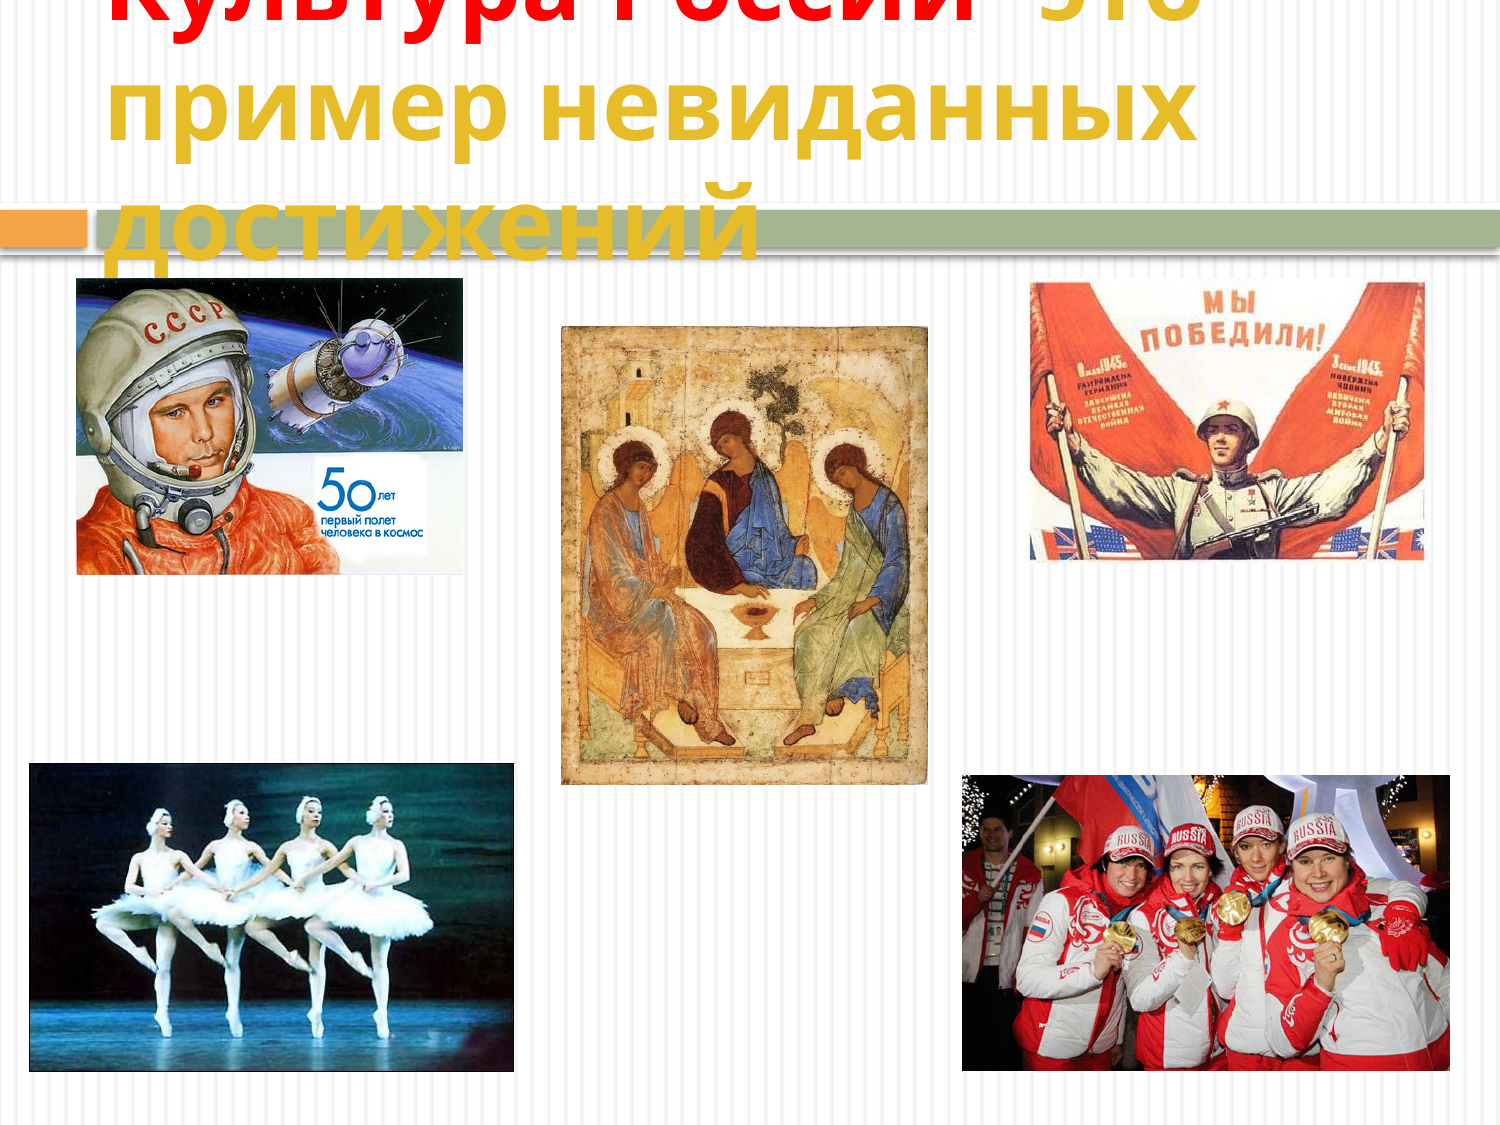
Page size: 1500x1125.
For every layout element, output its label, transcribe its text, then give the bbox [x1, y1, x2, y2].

picture [1021, 278, 1432, 563]
picture [29, 762, 515, 1072]
picture [962, 774, 1450, 1071]
picture [560, 325, 928, 785]
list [76, 278, 464, 575]
title Культура России- это пример невиданных достижений [88, 19, 1426, 182]
